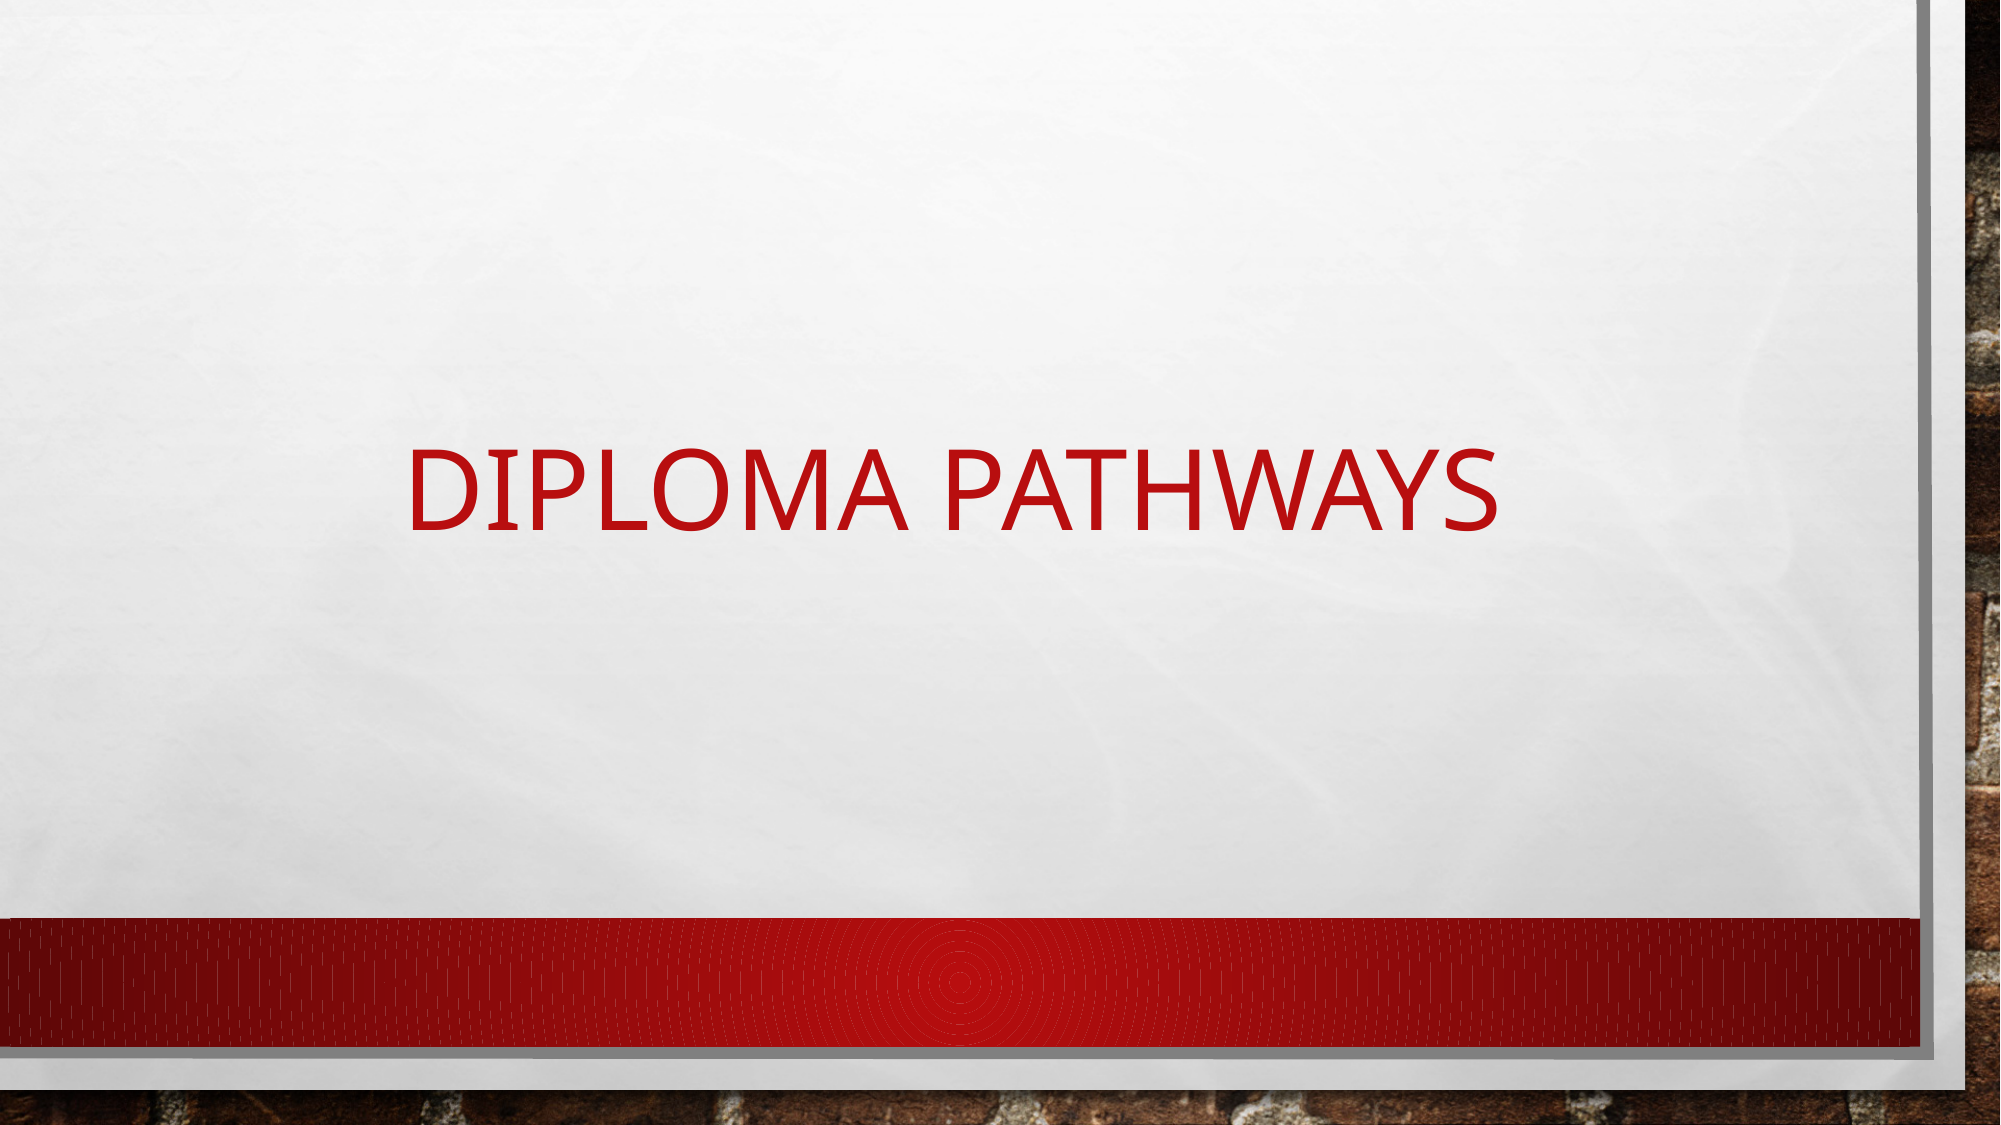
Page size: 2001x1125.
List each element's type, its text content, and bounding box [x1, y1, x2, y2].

picture [0, 0, 2000, 1125]
title Diploma Pathways [99, 399, 1806, 589]
